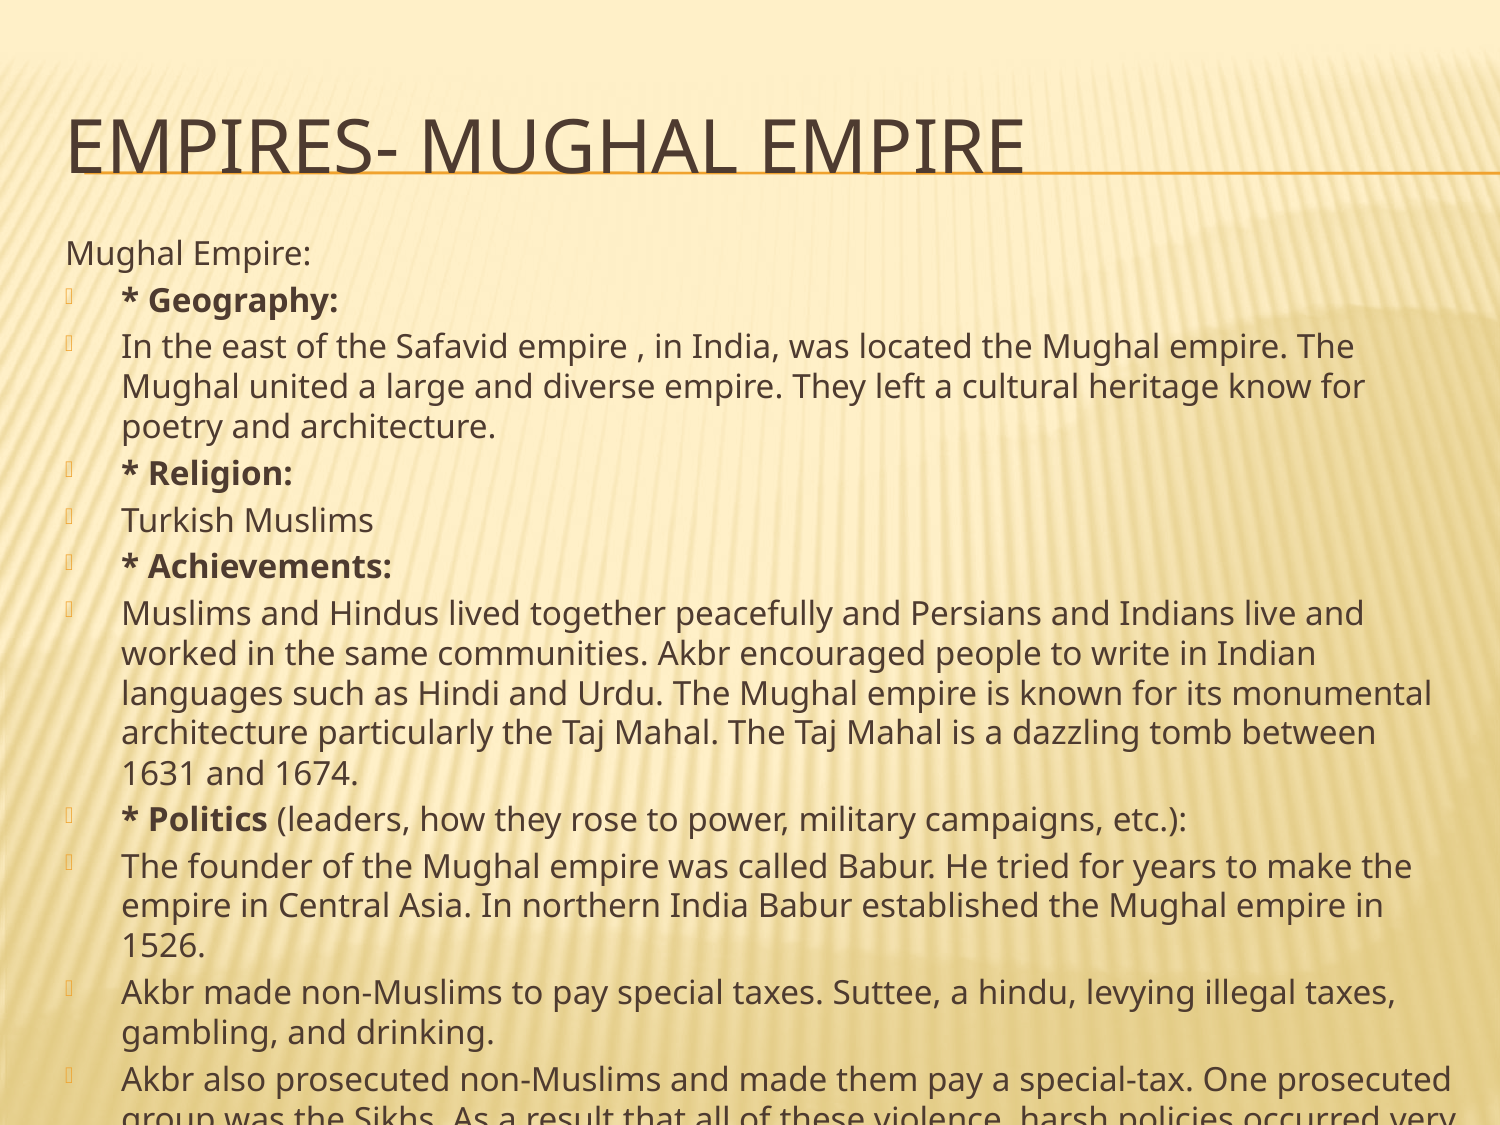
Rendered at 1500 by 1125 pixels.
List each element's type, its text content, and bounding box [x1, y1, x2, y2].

title Empires- Mughal Empire [50, 75, 1475, 213]
list Mughal Empire: * Geography: In the east of the Safavid empire , in India, was located the Mughal empire. The Mughal united a large and diverse empire. They left a cultural heritage know for poetry and architecture. * Religion: Turkish Muslims * Achievements: Muslims and Hindus lived together peacefully and Persians and Indians live and worked in the same communities. Akbr encouraged people to write in Indian languages such as Hindi and Urdu. The Mughal empire is known for its monumental architecture particularly the Taj Mahal. The Taj Mahal is a dazzling tomb between 1631 and 1674. * Politics (leaders, how they rose to power, military campaigns, etc.): The founder of the Mughal empire was called Babur. He tried for years to make the empire in Central Asia. In northern India Babur established the Mughal empire in 1526. Akbr made non-Muslims to pay special taxes. Suttee, a hindu, levying illegal taxes, gambling, and drinking. Akbr also prosecuted non-Muslims and made them pay a special-tax. One prosecuted group was the Sikhs. As a result that all of these violence, harsh policies occurred very often in the empire. Soon the empire fell apart. [49, 224, 1476, 968]
